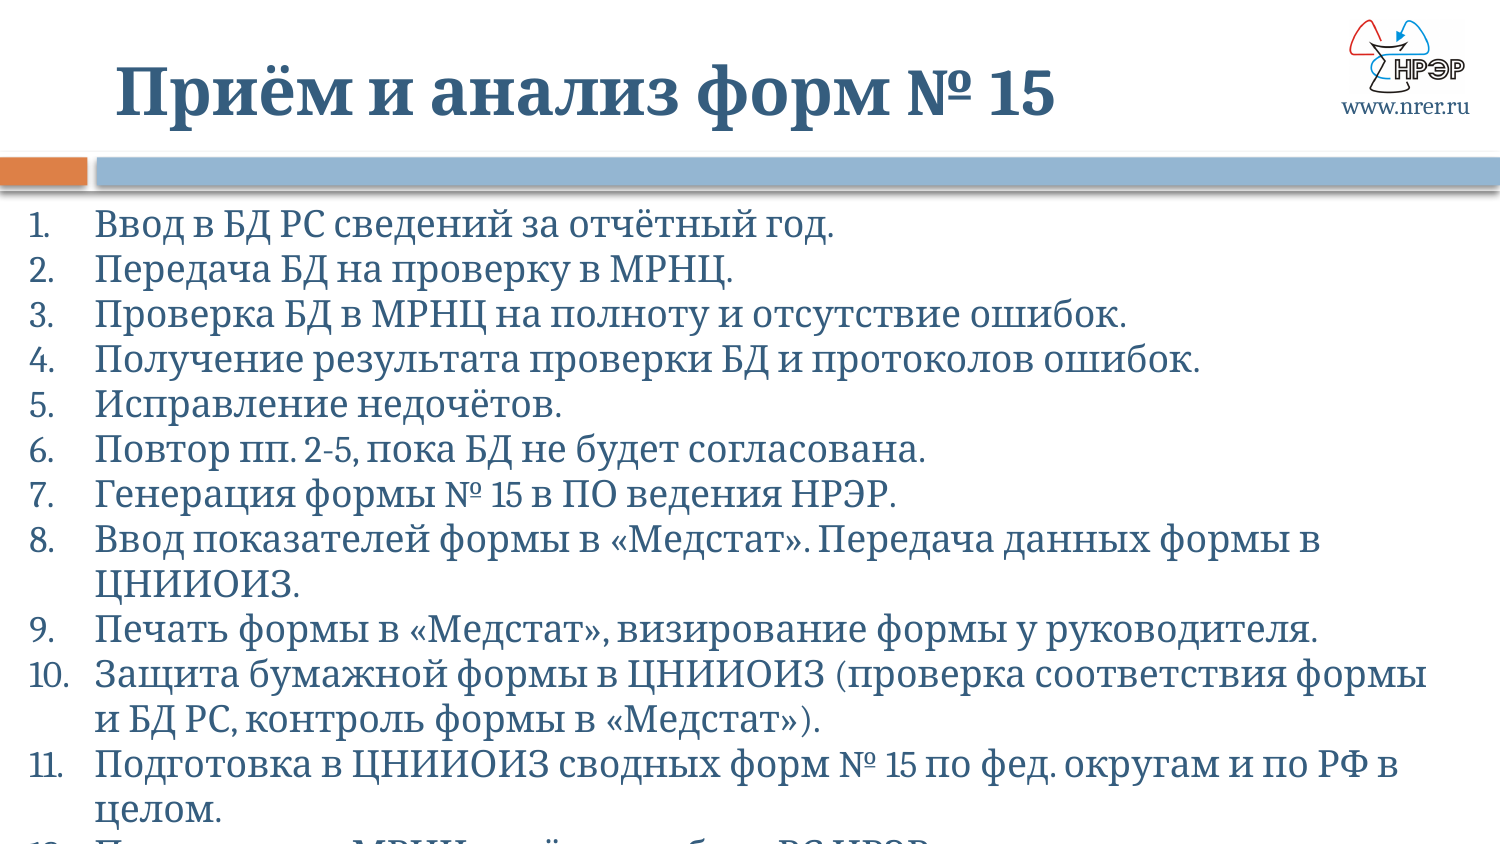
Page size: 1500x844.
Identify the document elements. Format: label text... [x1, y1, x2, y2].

title Приём и анализ форм № 15 [100, 27, 1500, 151]
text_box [1328, 19, 1495, 127]
text_box Ввод в БД РС сведений за отчётный год. Передача БД на проверку в МРНЦ. Проверка БД в МРНЦ на полноту и отсутствие ошибок. Получение результата проверки БД и протоколов ошибок. Исправление недочётов. Повтор пп. 2-5, пока БД не будет согласована. Генерация формы № 15 в ПО ведения НРЭР. Ввод показателей формы в «Медстат». Передача данных формы в ЦНИИОИЗ. Печать формы в «Медстат», визирование формы у руководителя. Защита бумажной формы в ЦНИИОИЗ (проверка соответствия формы и БД РС, контроль формы в «Медстат»). Подготовка в ЦНИИОИЗ сводных форм № 15 по фед. округам и по РФ в целом. Подготовка в МРНЦ отчёта о работе РС НРЭР и справки о состоянии здоровья контингентов НРЭР. Передача отчёта и справки в Минздрав России. [29, 200, 1459, 844]
